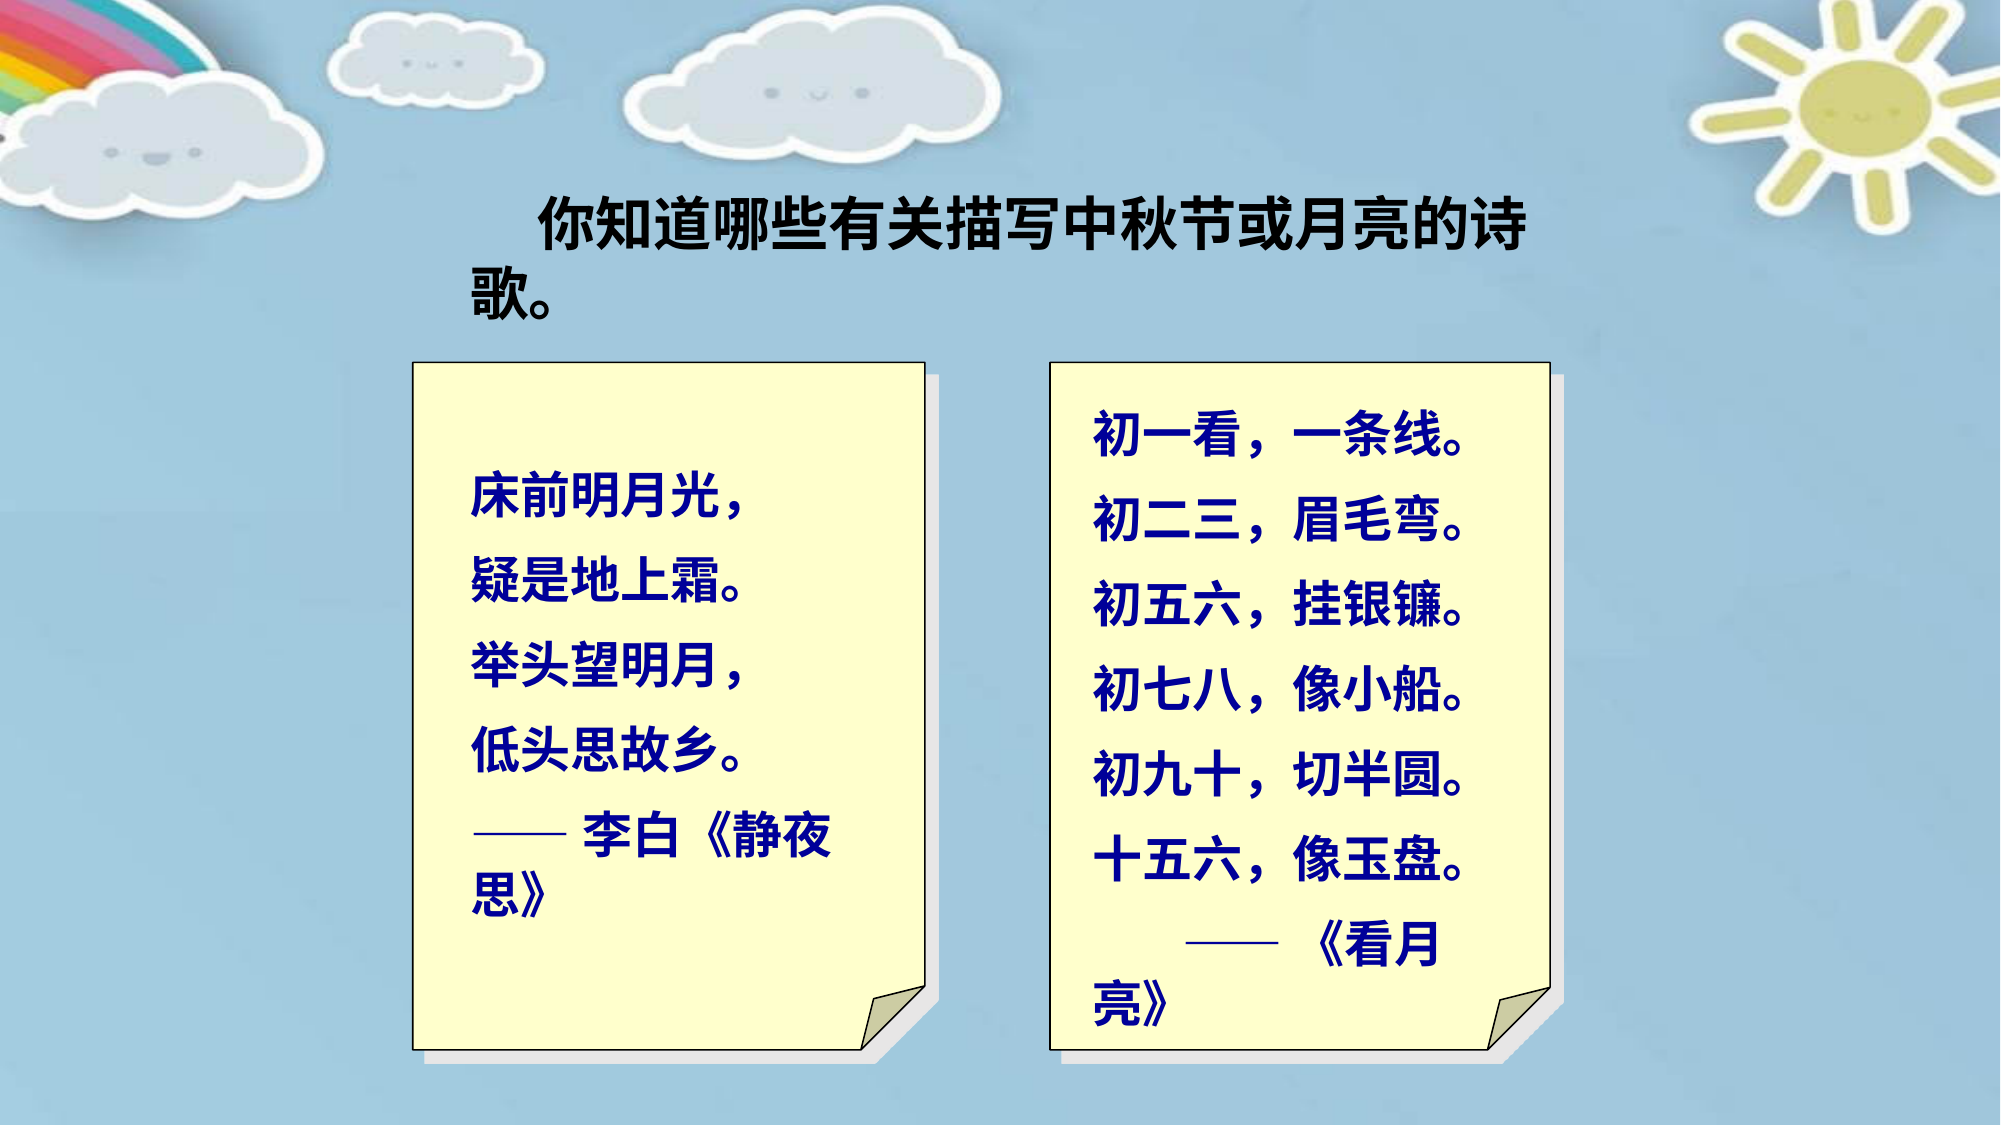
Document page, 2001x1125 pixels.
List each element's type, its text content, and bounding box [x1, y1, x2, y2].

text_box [1049, 362, 1550, 1050]
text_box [412, 362, 938, 1050]
picture [0, 0, 2001, 1125]
text_box 你知道哪些有关描写中秋节或月亮的诗歌。 [455, 179, 1545, 335]
